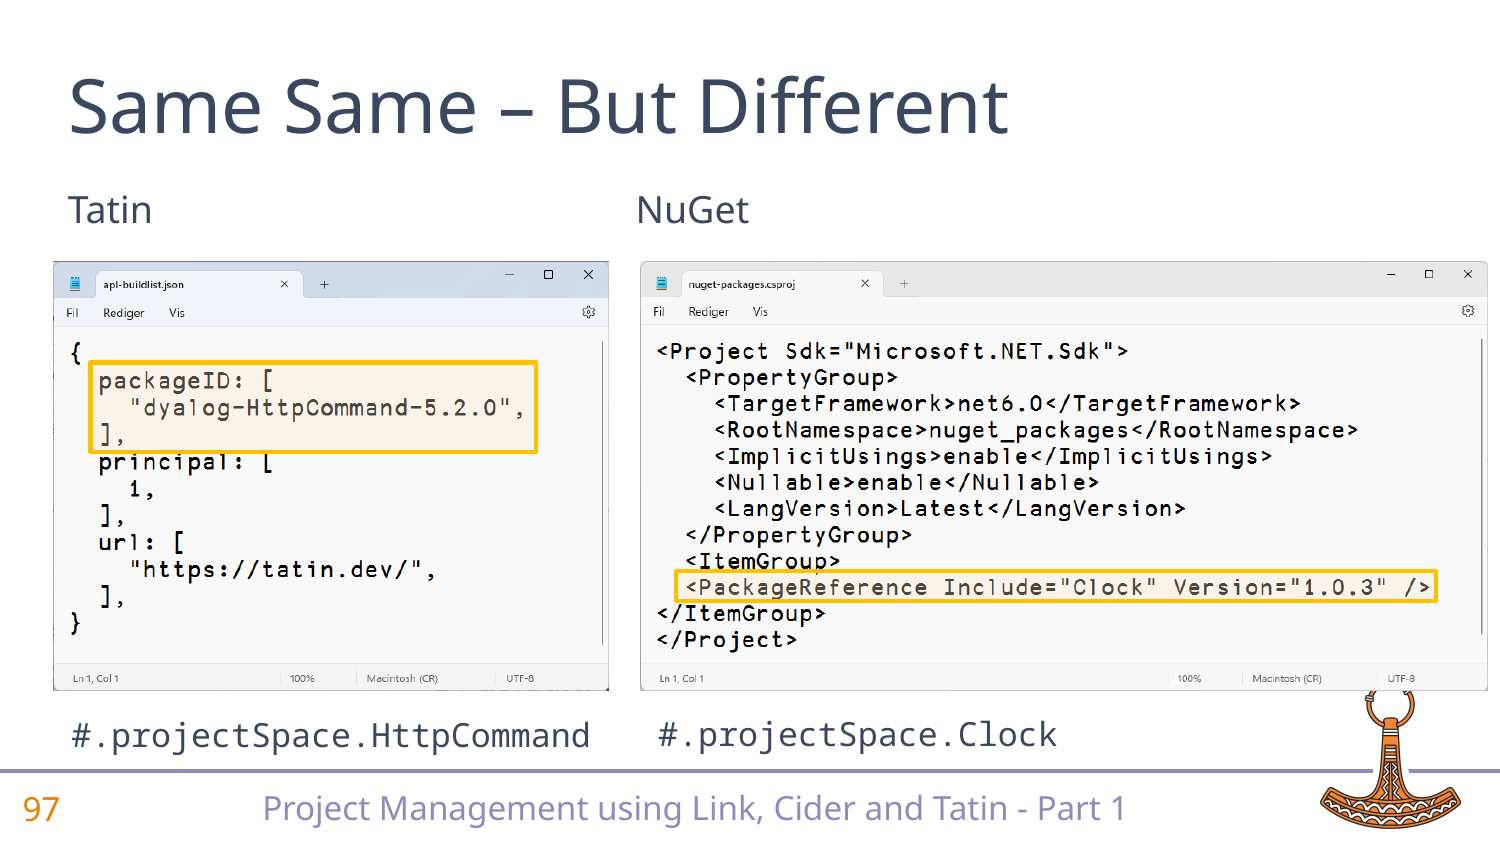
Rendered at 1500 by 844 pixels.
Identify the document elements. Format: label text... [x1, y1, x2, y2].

text_box #.projectSpace.HttpCommand [56, 706, 607, 762]
text_box #.projectSpace.Clock [643, 706, 1074, 761]
text_box NuGet [620, 178, 765, 239]
title Same Same – But Different [53, 43, 1353, 157]
text_box Tatin [53, 178, 169, 239]
picture [52, 260, 609, 691]
picture [640, 260, 1488, 829]
